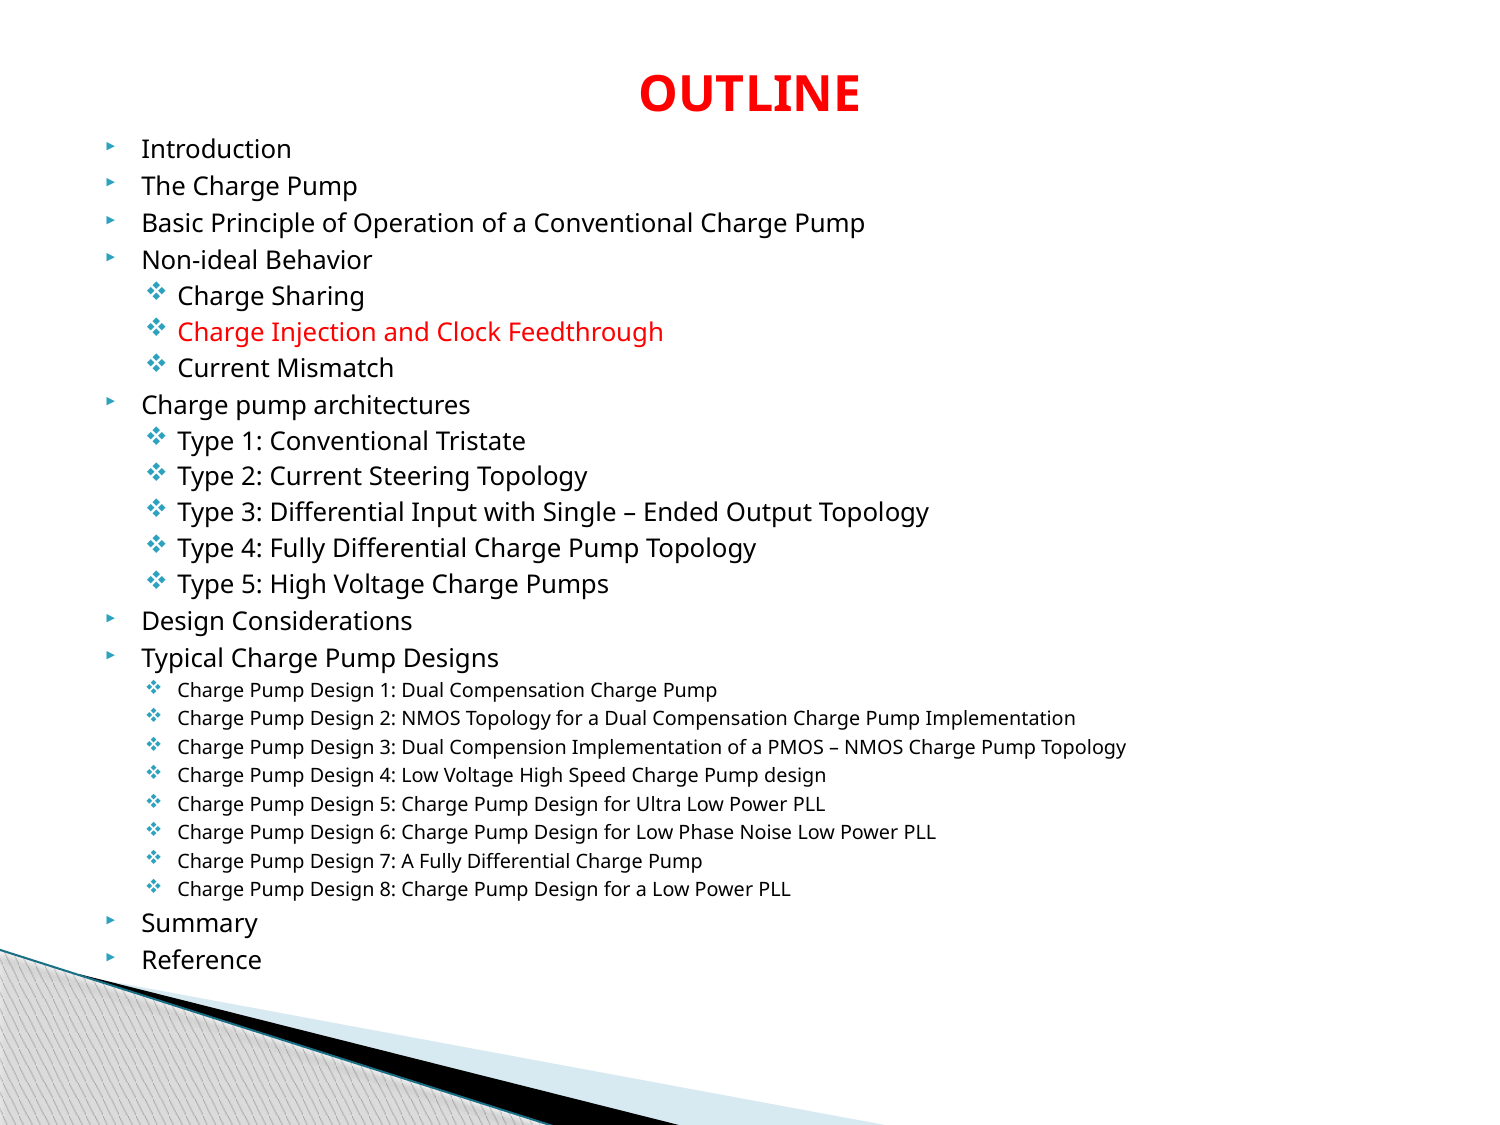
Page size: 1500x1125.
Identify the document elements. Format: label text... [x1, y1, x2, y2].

title OUTLINE [75, 45, 1425, 138]
list Introduction The Charge Pump Basic Principle of Operation of a Conventional Charge Pump Non-ideal Behavior Charge Sharing Charge Injection and Clock Feedthrough Current Mismatch Charge pump architectures Type 1: Conventional Tristate Type 2: Current Steering Topology Type 3: Differential Input with Single – Ended Output Topology Type 4: Fully Differential Charge Pump Topology Type 5: High Voltage Charge Pumps Design Considerations Typical Charge Pump Designs Charge Pump Design 1: Dual Compensation Charge Pump Charge Pump Design 2: NMOS Topology for a Dual Compensation Charge Pump Implementation Charge Pump Design 3: Dual Compension Implementation of a PMOS – NMOS Charge Pump Topology Charge Pump Design 4: Low Voltage High Speed Charge Pump design Charge Pump Design 5: Charge Pump Design for Ultra Low Power PLL Charge Pump Design 6: Charge Pump Design for Low Phase Noise Low Power PLL Charge Pump Design 7: A Fully Differential Charge Pump Charge Pump Design 8: Charge Pump Design for a Low Power PLL Summary Reference [75, 138, 1425, 986]
